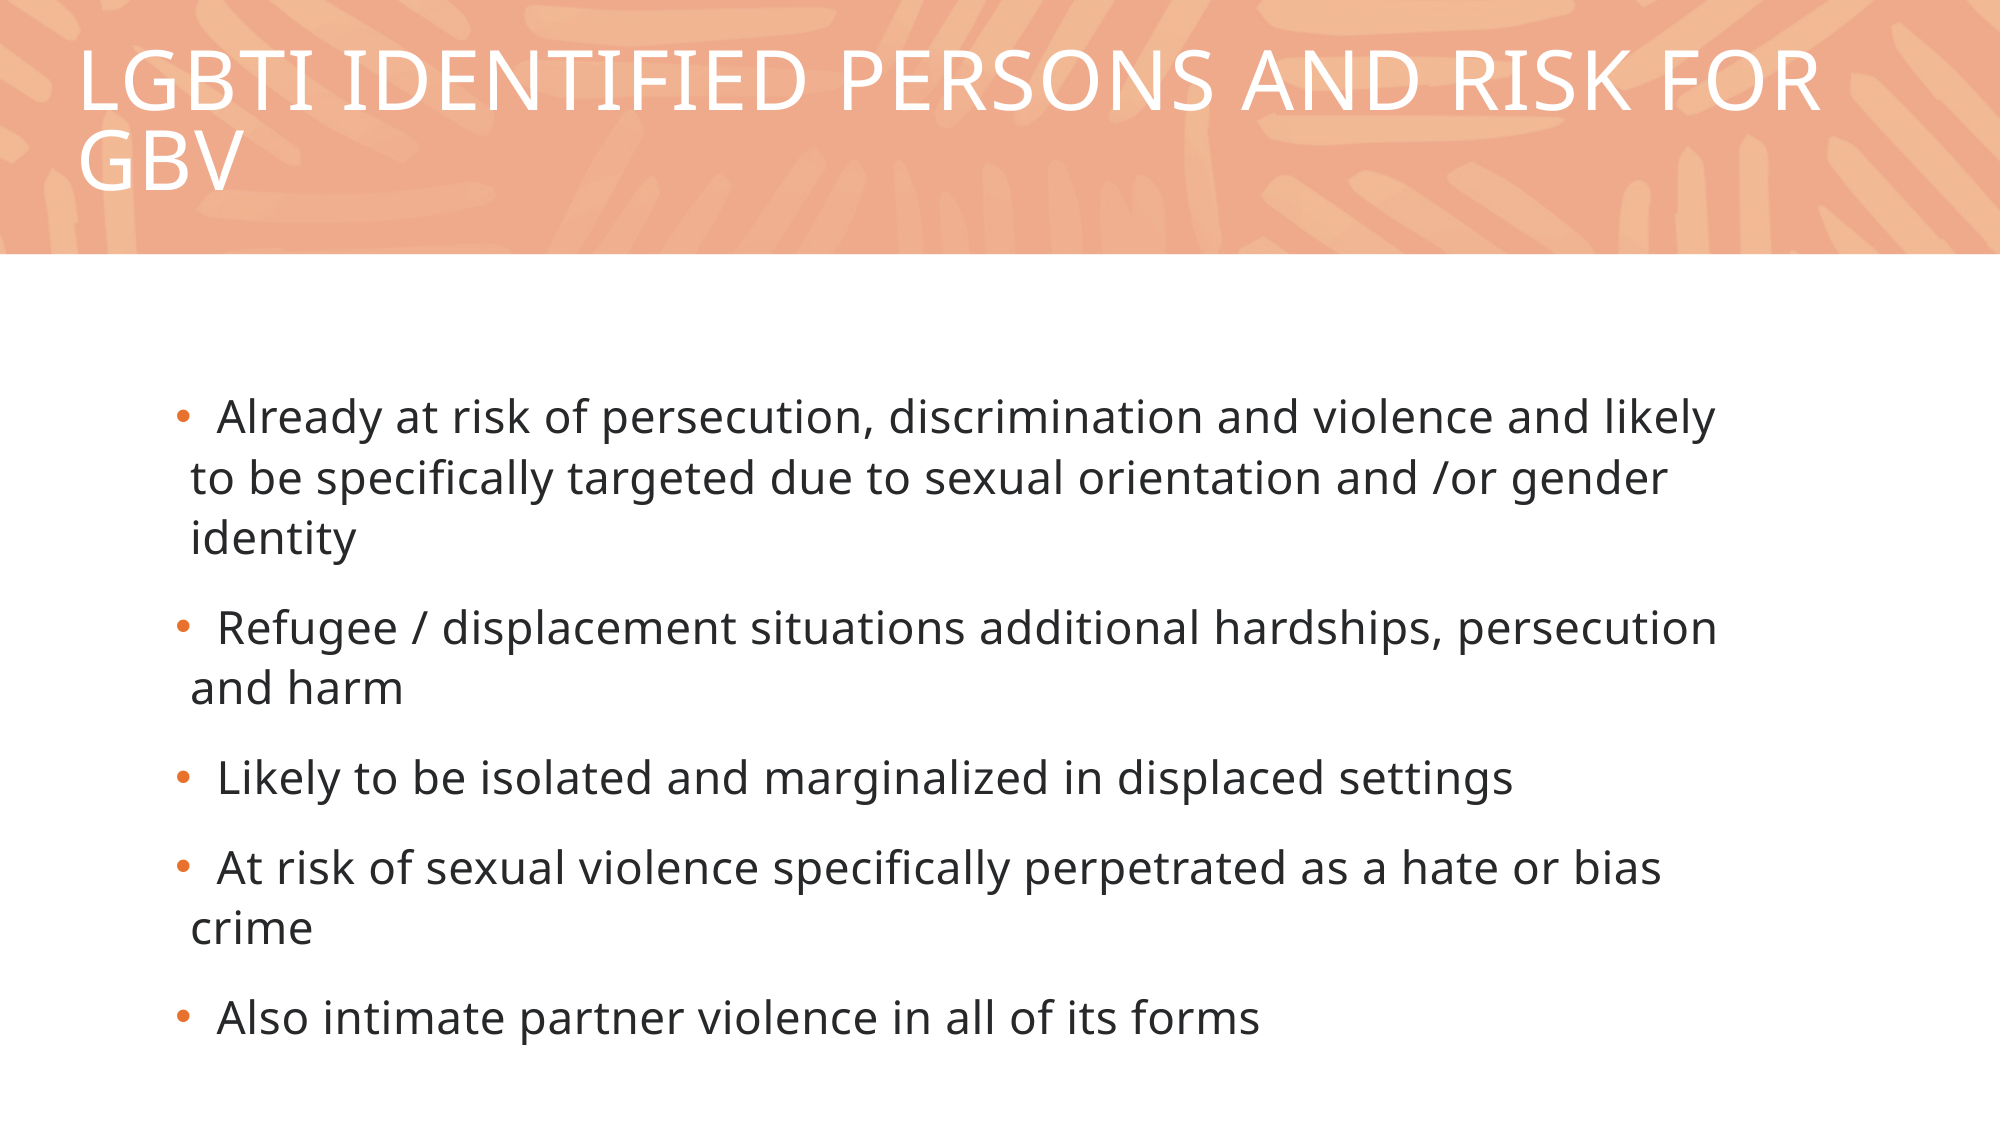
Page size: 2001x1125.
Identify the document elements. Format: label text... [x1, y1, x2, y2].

title LGBTI Identified PERSONS and risk for GBV [61, 33, 1938, 220]
list Already at risk of persecution, discrimination and violence and likely to be specifically targeted due to sexual orientation and /or gender identity Refugee / displacement situations additional hardships, persecution and harm Likely to be isolated and marginalized in displaced settings At risk of sexual violence specifically perpetrated as a hate or bias crime Also intimate partner violence in all of its forms [167, 374, 1763, 1036]
picture [0, 0, 2000, 1125]
